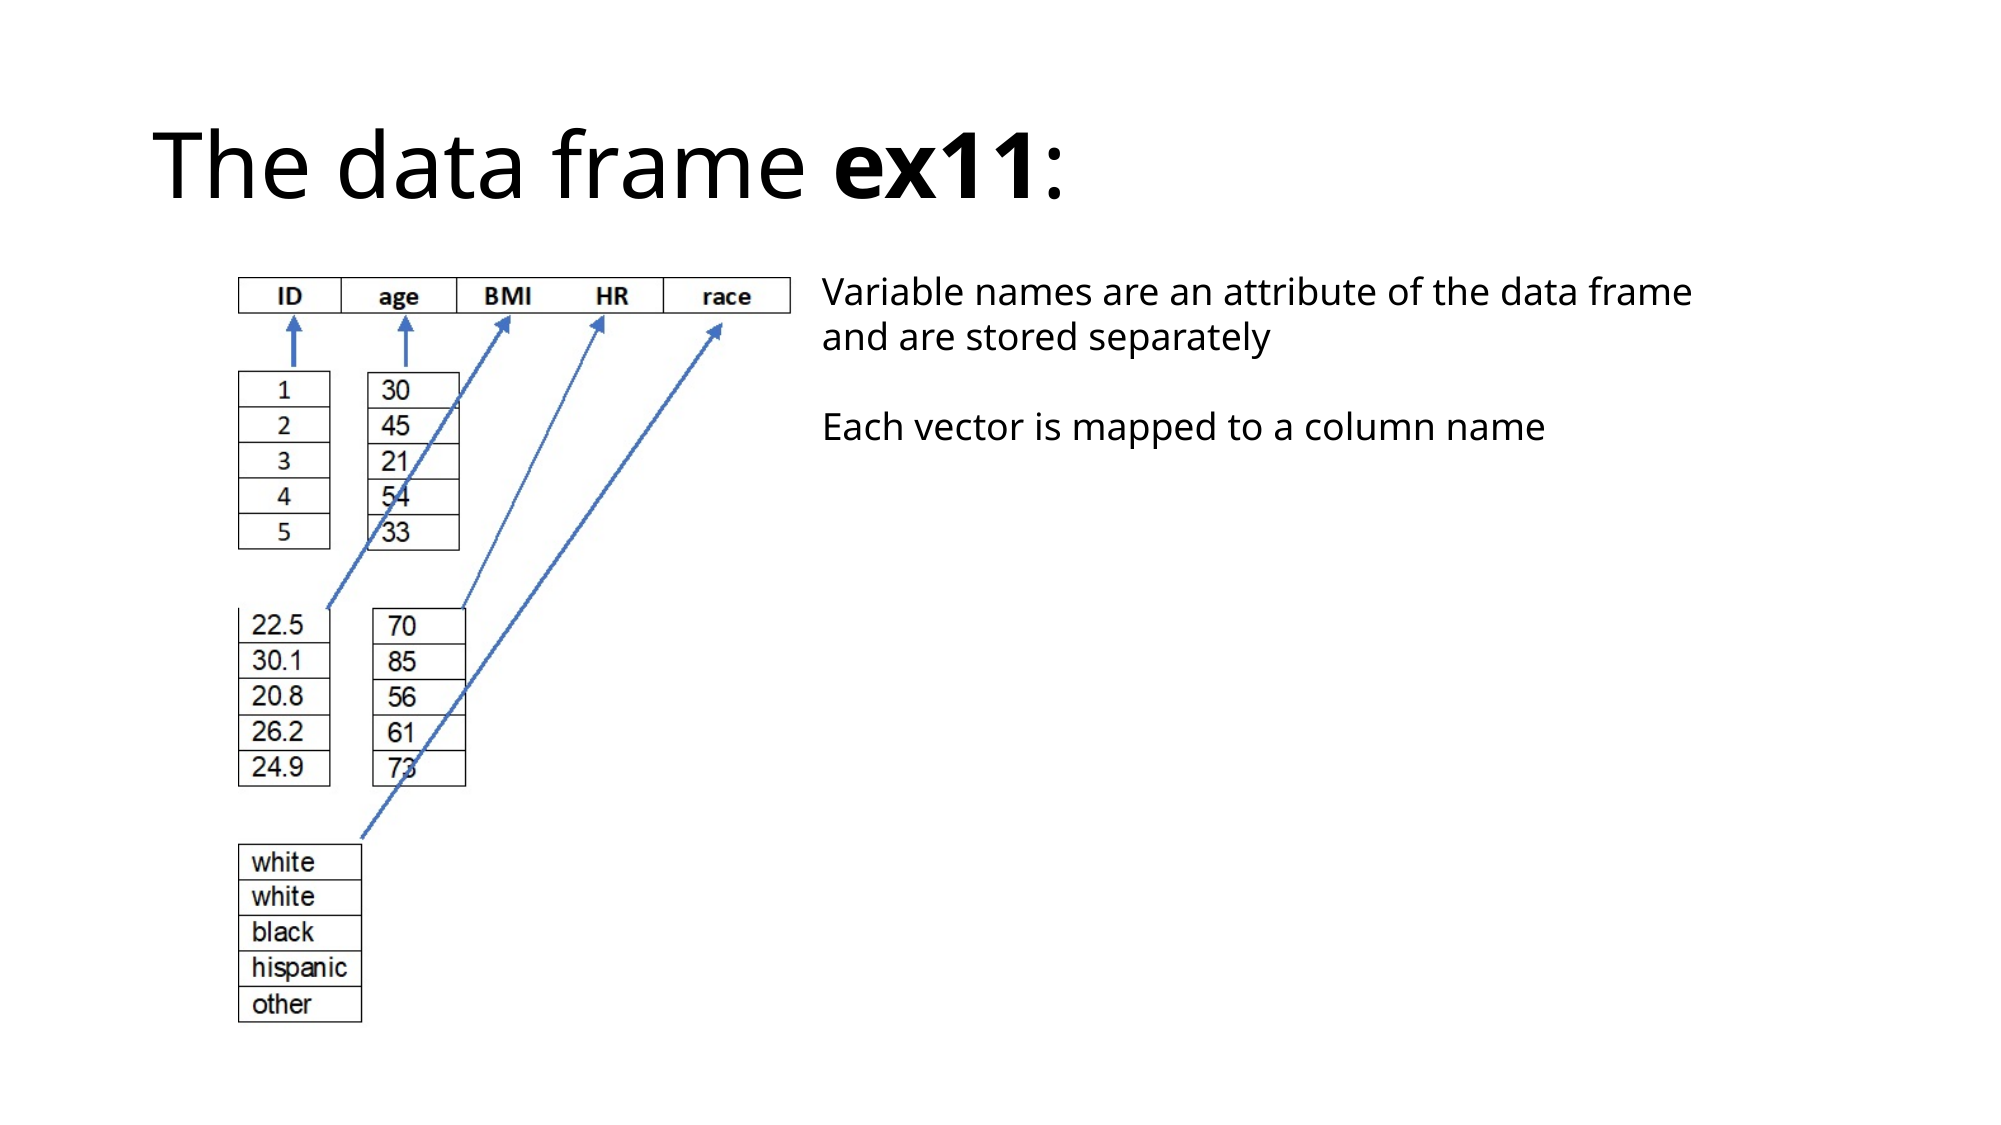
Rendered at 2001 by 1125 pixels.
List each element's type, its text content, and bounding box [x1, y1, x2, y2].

text_box Variable names are an attribute of the data frame and are stored separately Each vector is mapped to a column name [807, 260, 1719, 455]
title The data frame ex11: [137, 59, 1863, 278]
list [237, 276, 806, 1082]
